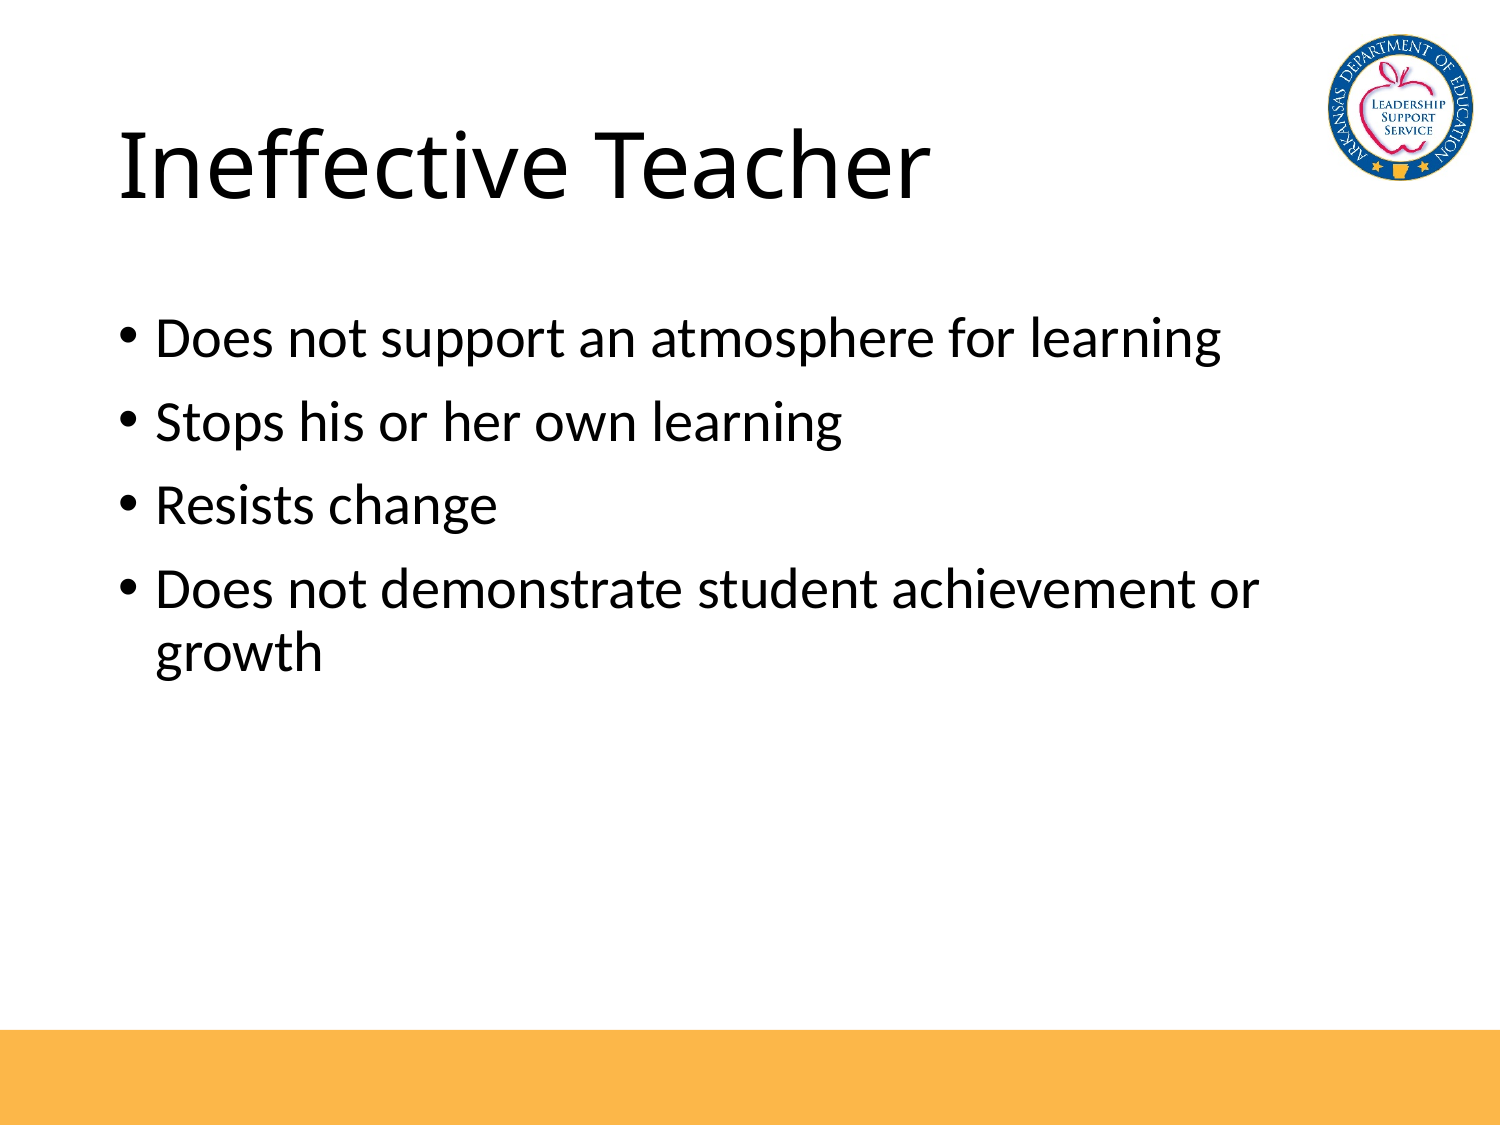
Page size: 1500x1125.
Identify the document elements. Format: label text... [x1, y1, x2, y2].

picture [1327, 34, 1478, 181]
title Ineffective Teacher [103, 59, 1397, 278]
list Does not support an atmosphere for learning Stops his or her own learning Resists change Does not demonstrate student achievement or growth [103, 299, 1397, 1014]
